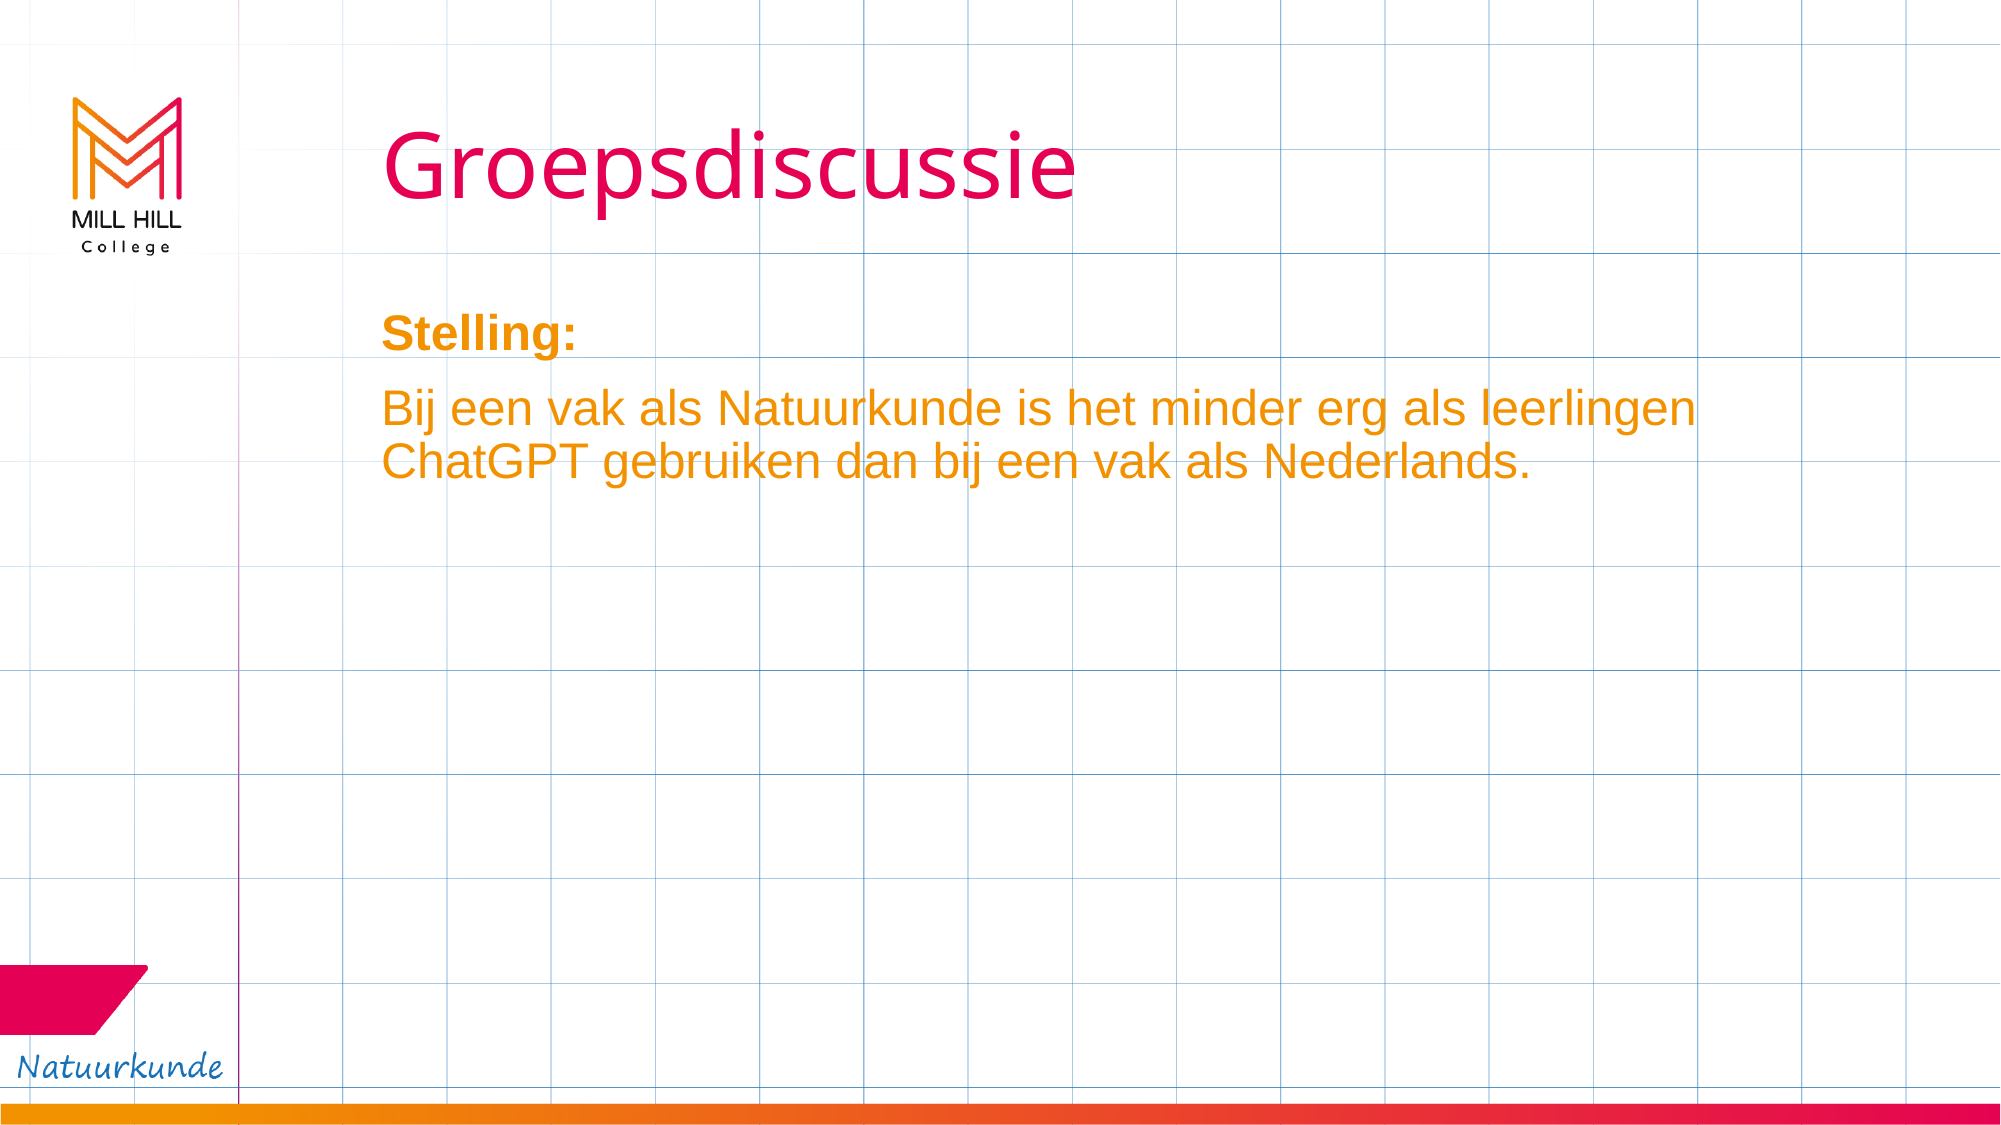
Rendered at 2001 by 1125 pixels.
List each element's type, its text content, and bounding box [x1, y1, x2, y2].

list Stelling: Bij een vak als Natuurkunde is het minder erg als leerlingen ChatGPT gebruiken dan bij een vak als Nederlands. [366, 299, 1884, 1014]
title Groepsdiscussie [366, 59, 1884, 278]
picture [0, 0, 2001, 1125]
